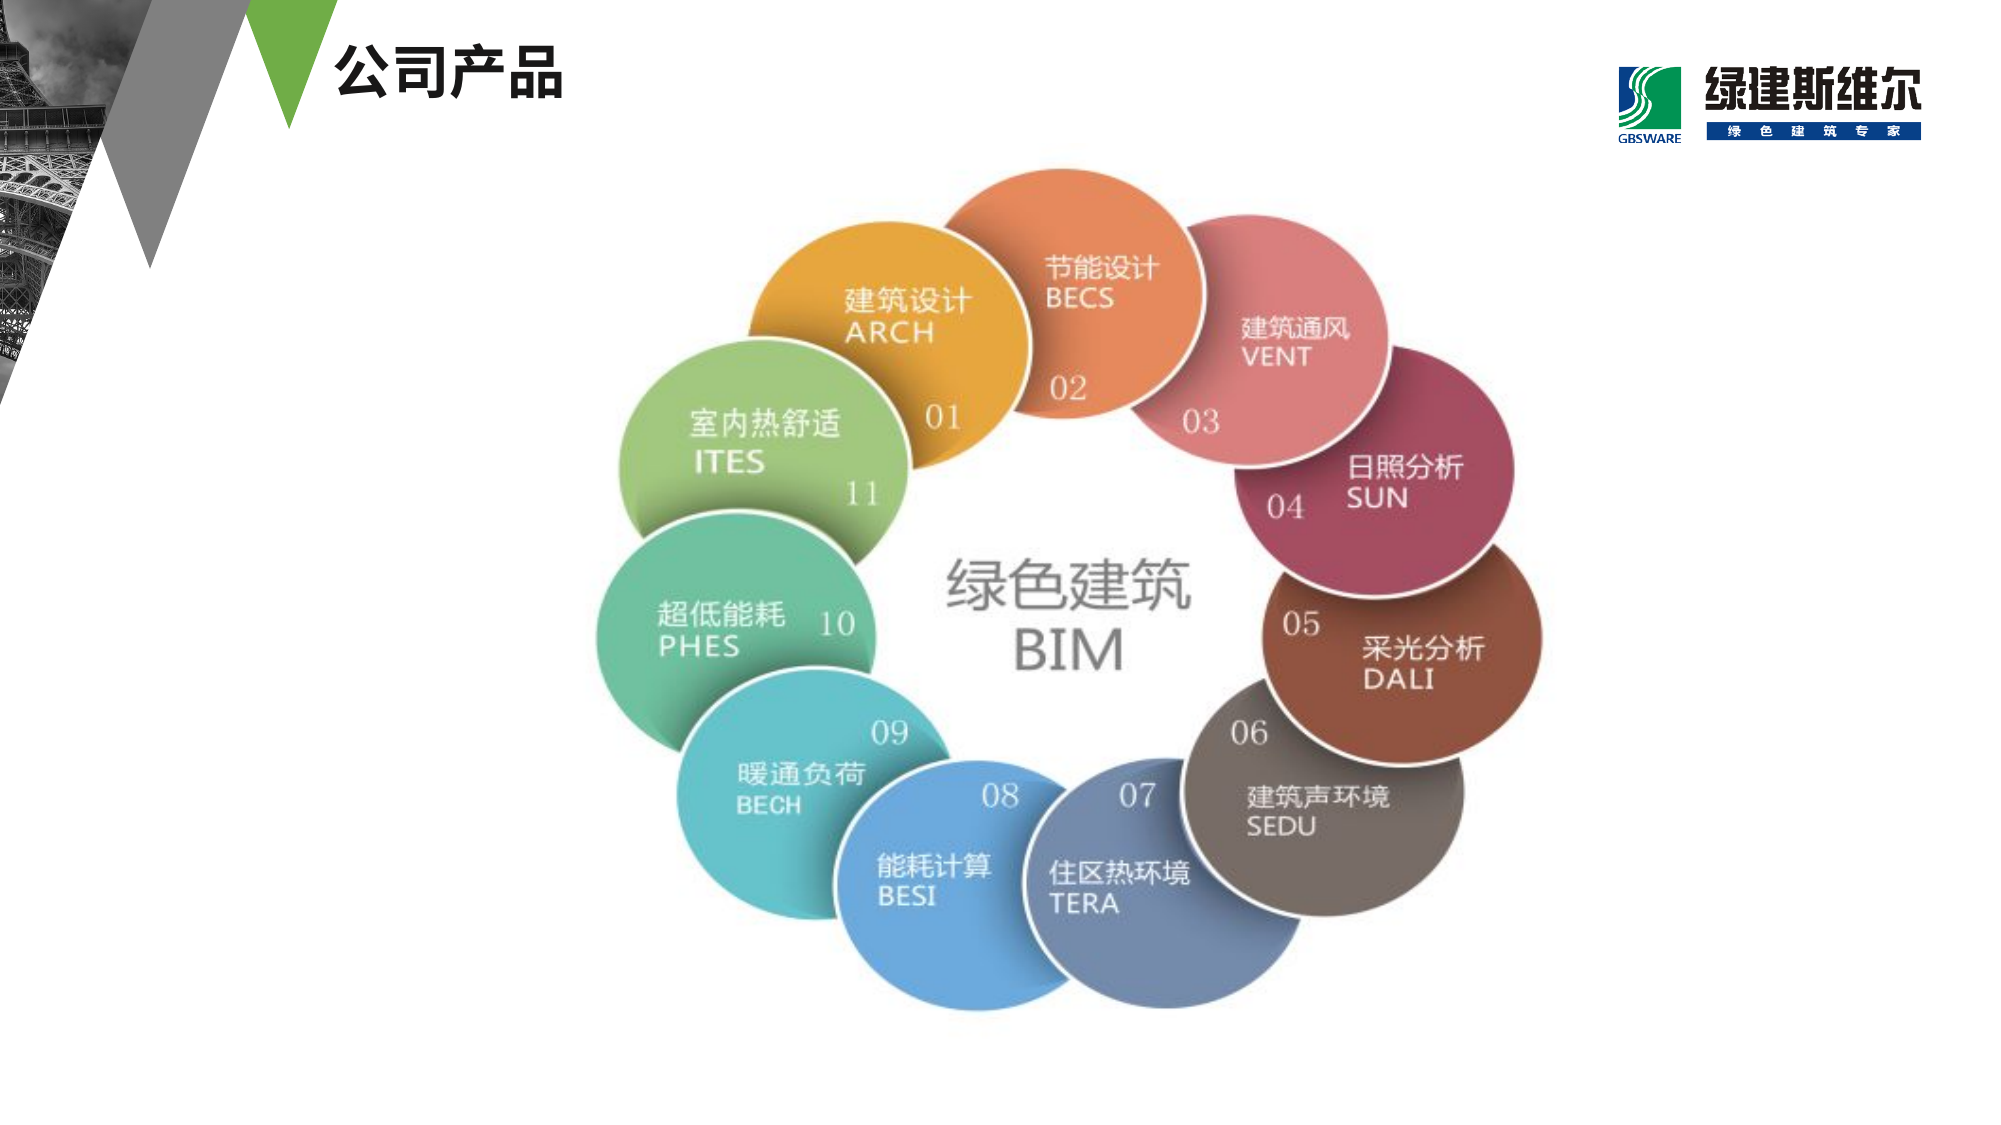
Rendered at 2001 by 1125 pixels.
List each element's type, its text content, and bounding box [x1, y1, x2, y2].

picture [314, 65, 1922, 1124]
picture [0, 0, 152, 405]
title 公司产品 [317, 11, 1308, 130]
